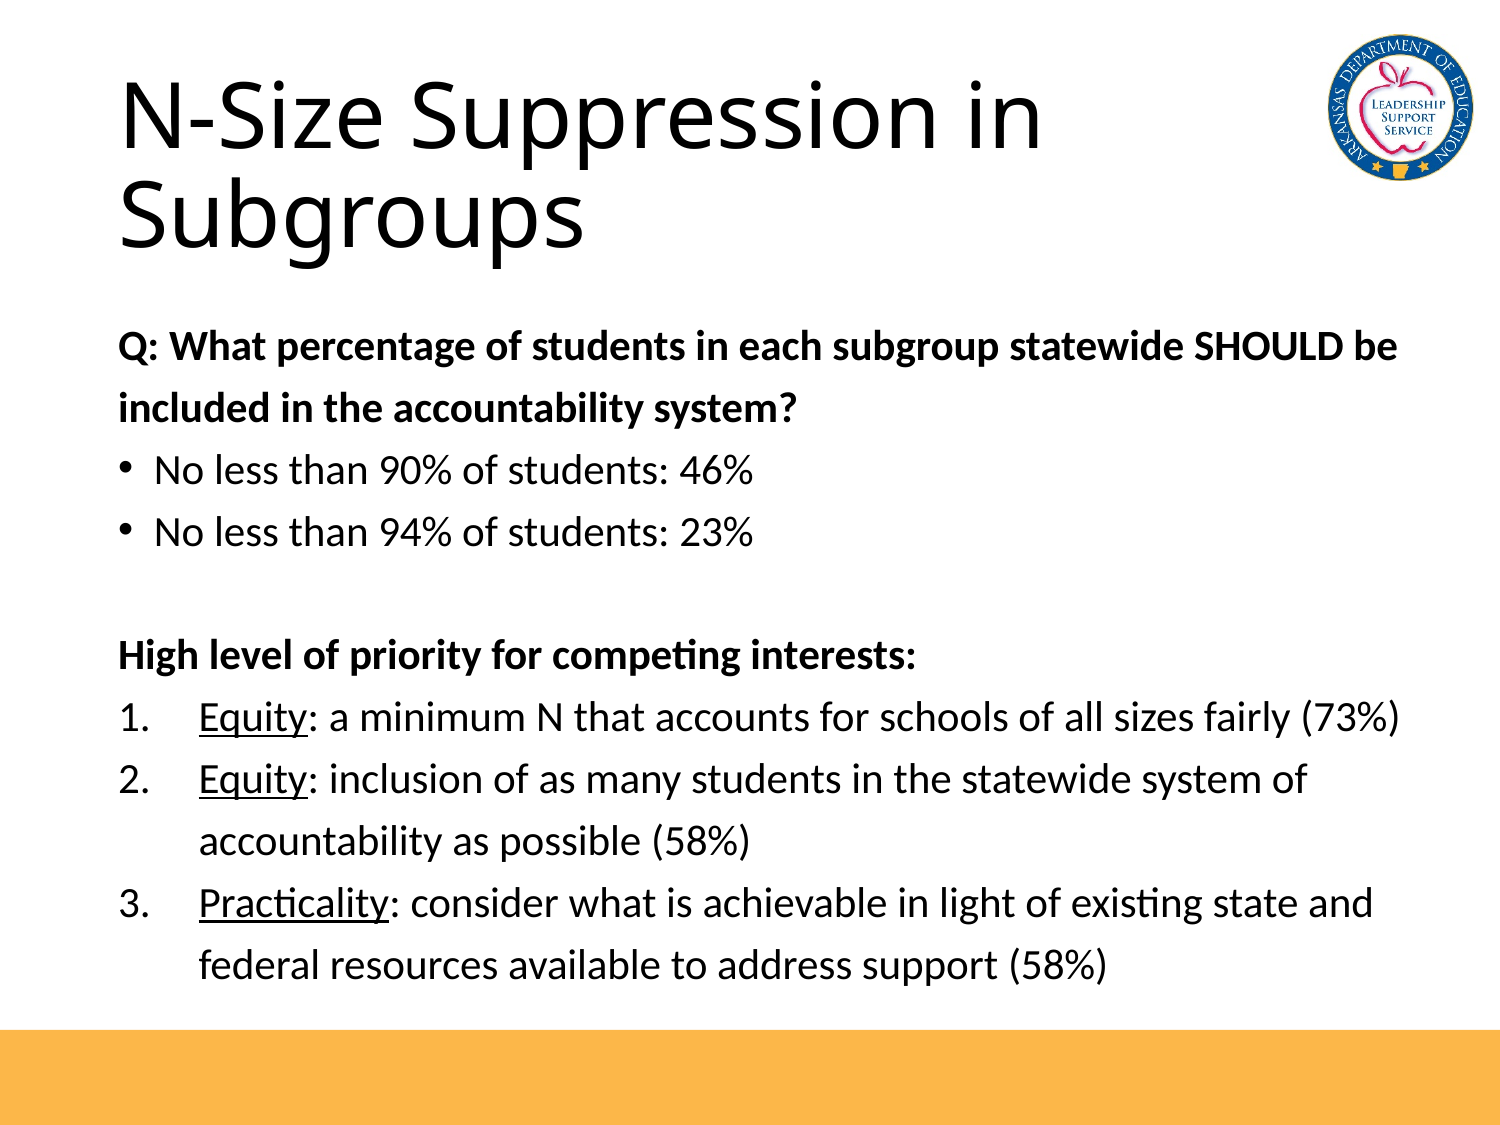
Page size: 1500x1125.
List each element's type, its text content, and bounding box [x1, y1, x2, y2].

picture [1327, 34, 1478, 181]
list Q: What percentage of students in each subgroup statewide SHOULD be included in the accountability system? No less than 90% of students: 46% No less than 94% of students: 23% High level of priority for competing interests: Equity: a minimum N that accounts for schools of all sizes fairly (73%) Equity: inclusion of as many students in the statewide system of accountability as possible (58%) Practicality: consider what is achievable in light of existing state and federal resources available to address support (58%) [103, 299, 1450, 1014]
title N-Size Suppression in Subgroups [103, 59, 1397, 278]
